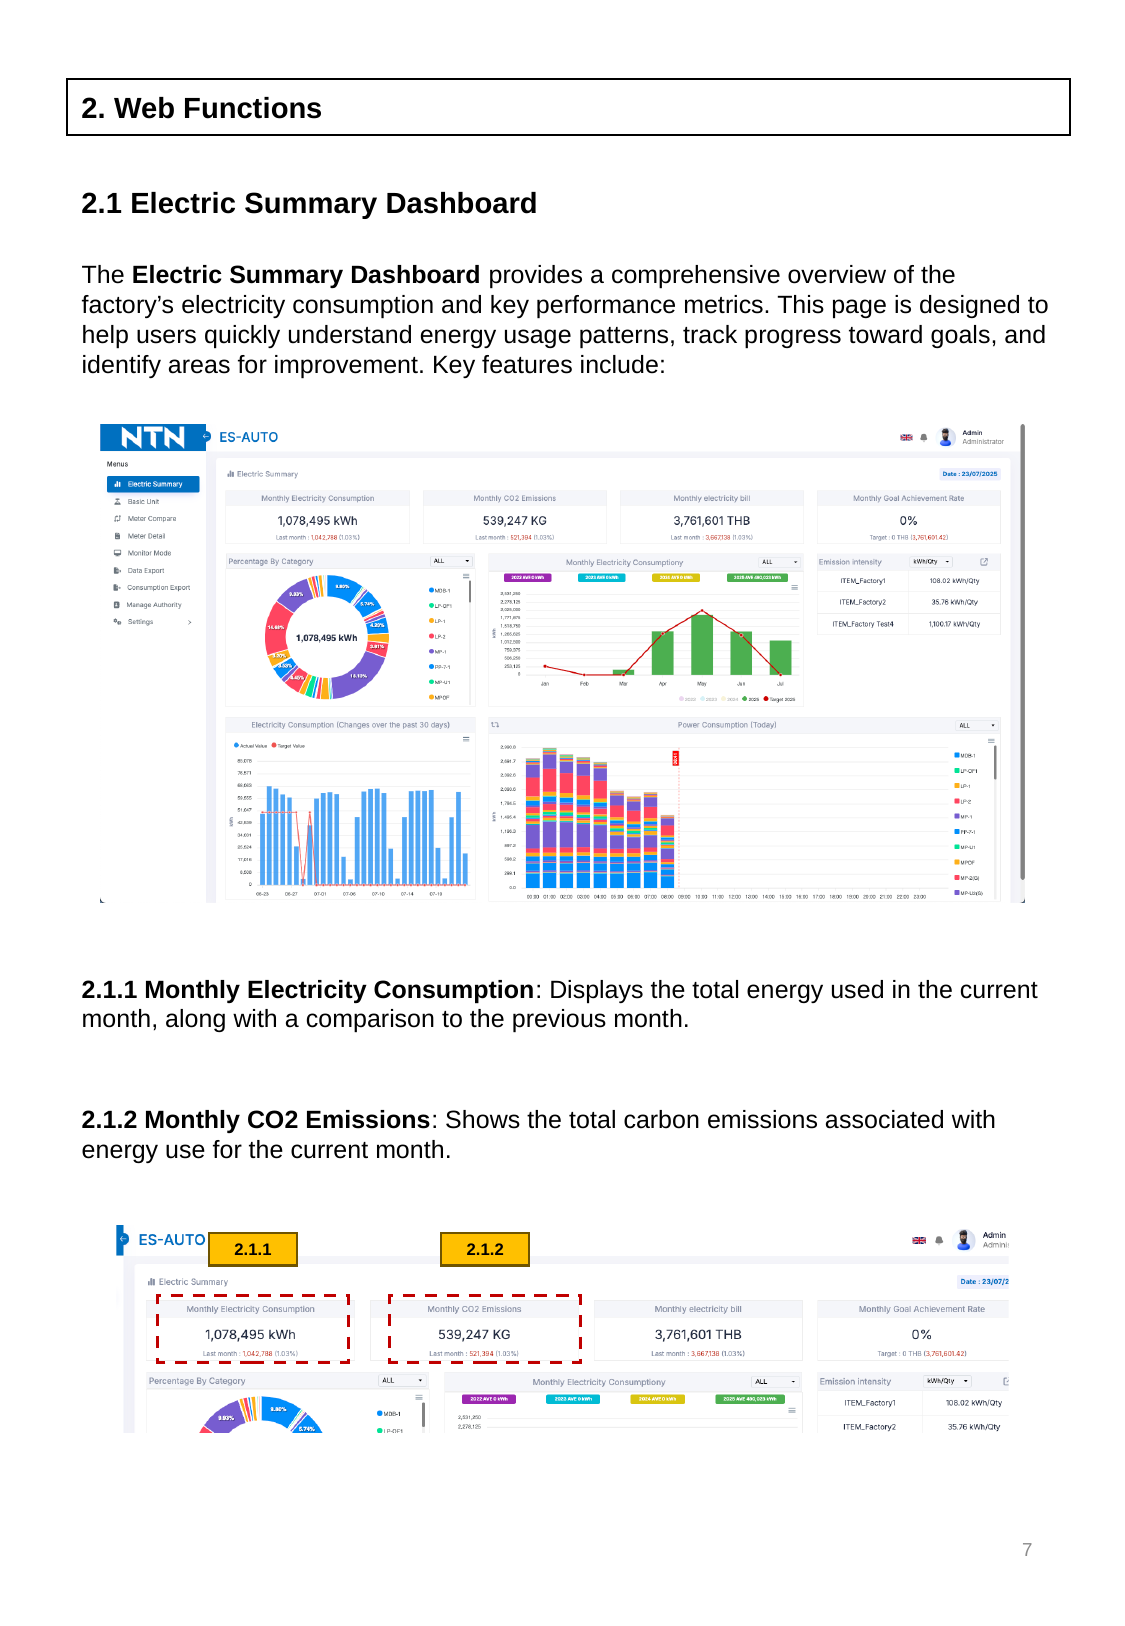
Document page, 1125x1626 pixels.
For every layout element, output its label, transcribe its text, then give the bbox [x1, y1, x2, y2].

picture [100, 424, 1025, 903]
text_box 2.1 Electric Summary Dashboard [66, 177, 847, 227]
picture [116, 1225, 1009, 1433]
text_box 2.1.1 Monthly Electricity Consumption: Displays the total energy used in the current month, along with a comparison to the previous month. [66, 965, 1071, 1041]
text_box 2.1.2 Monthly CO2 Emissions: Shows the total carbon emissions associated with energy use for the current month. [66, 1095, 1071, 1171]
text_box 2. Web Functions [66, 78, 1071, 136]
text_box The Electric Summary Dashboard provides a comprehensive overview of the factory’s electricity consumption and key performance metrics. This page is designed to help users quickly understand energy usage patterns, track progress toward goals, and identify areas for improvement. Key features include: [66, 251, 1071, 387]
text_box 7 [794, 1506, 1048, 1593]
